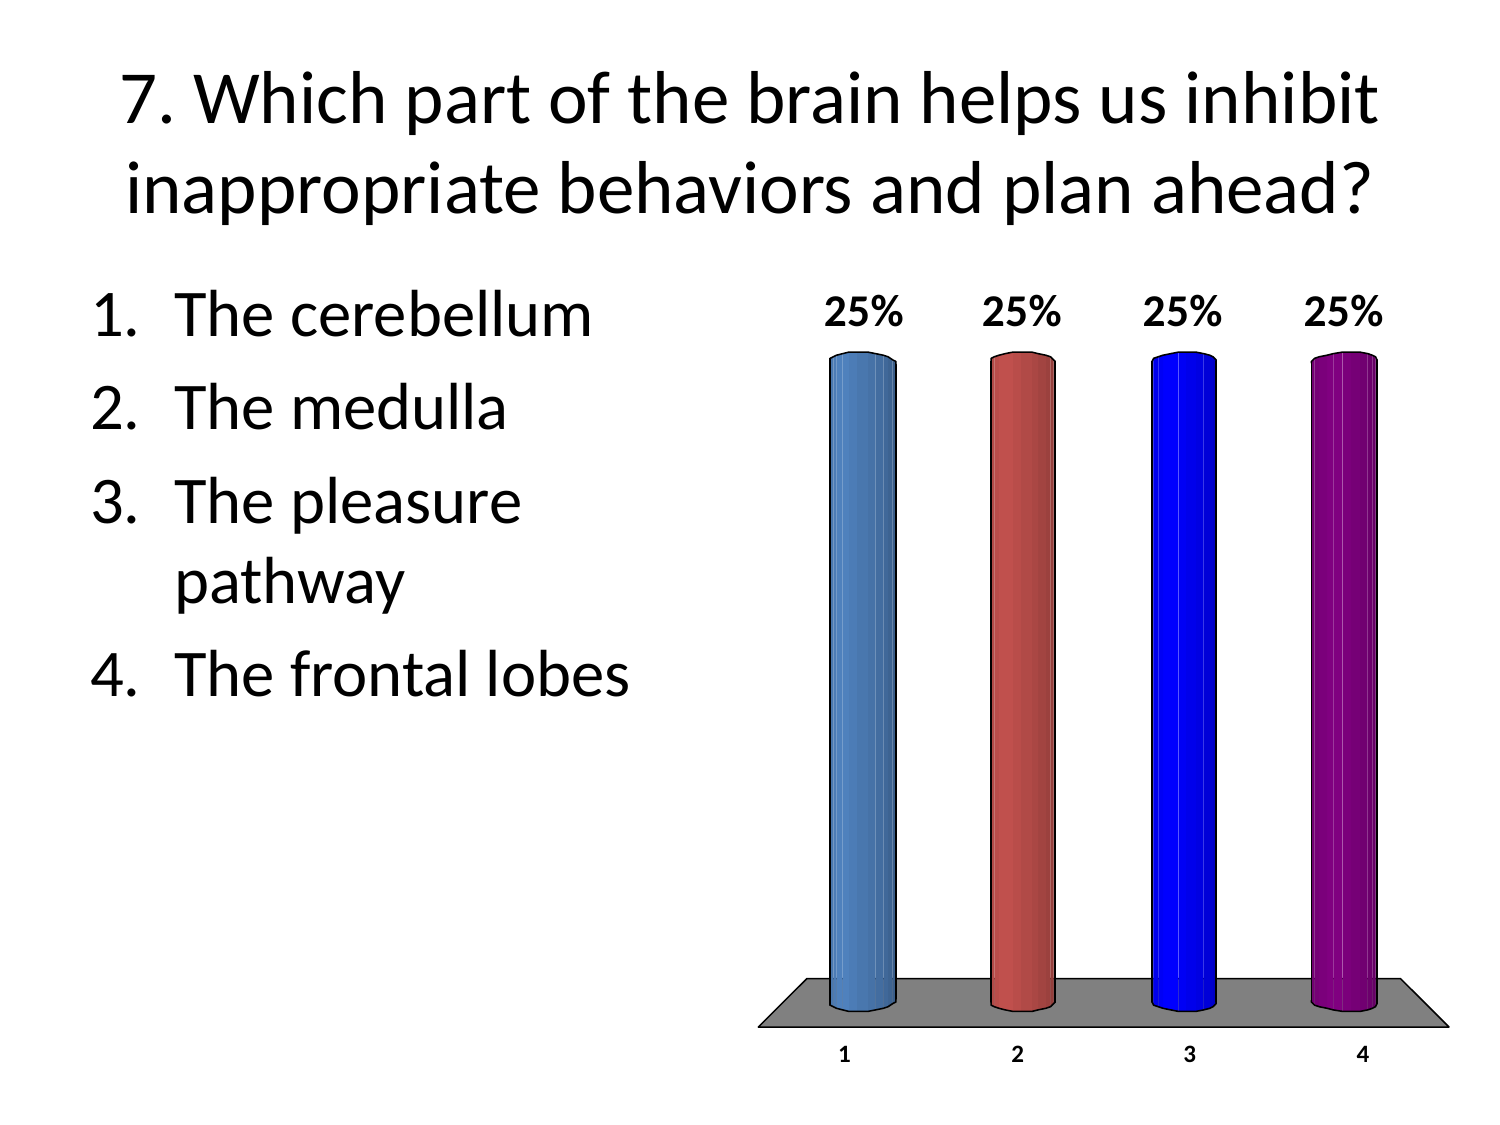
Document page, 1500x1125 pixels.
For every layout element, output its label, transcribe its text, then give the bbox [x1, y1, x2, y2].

list The cerebellum The medulla The pleasure pathway The frontal lobes [75, 262, 750, 1005]
title 7. Which part of the brain helps us inhibit inappropriate behaviors and plan ahead? [75, 45, 1425, 233]
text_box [739, 270, 1490, 1115]
